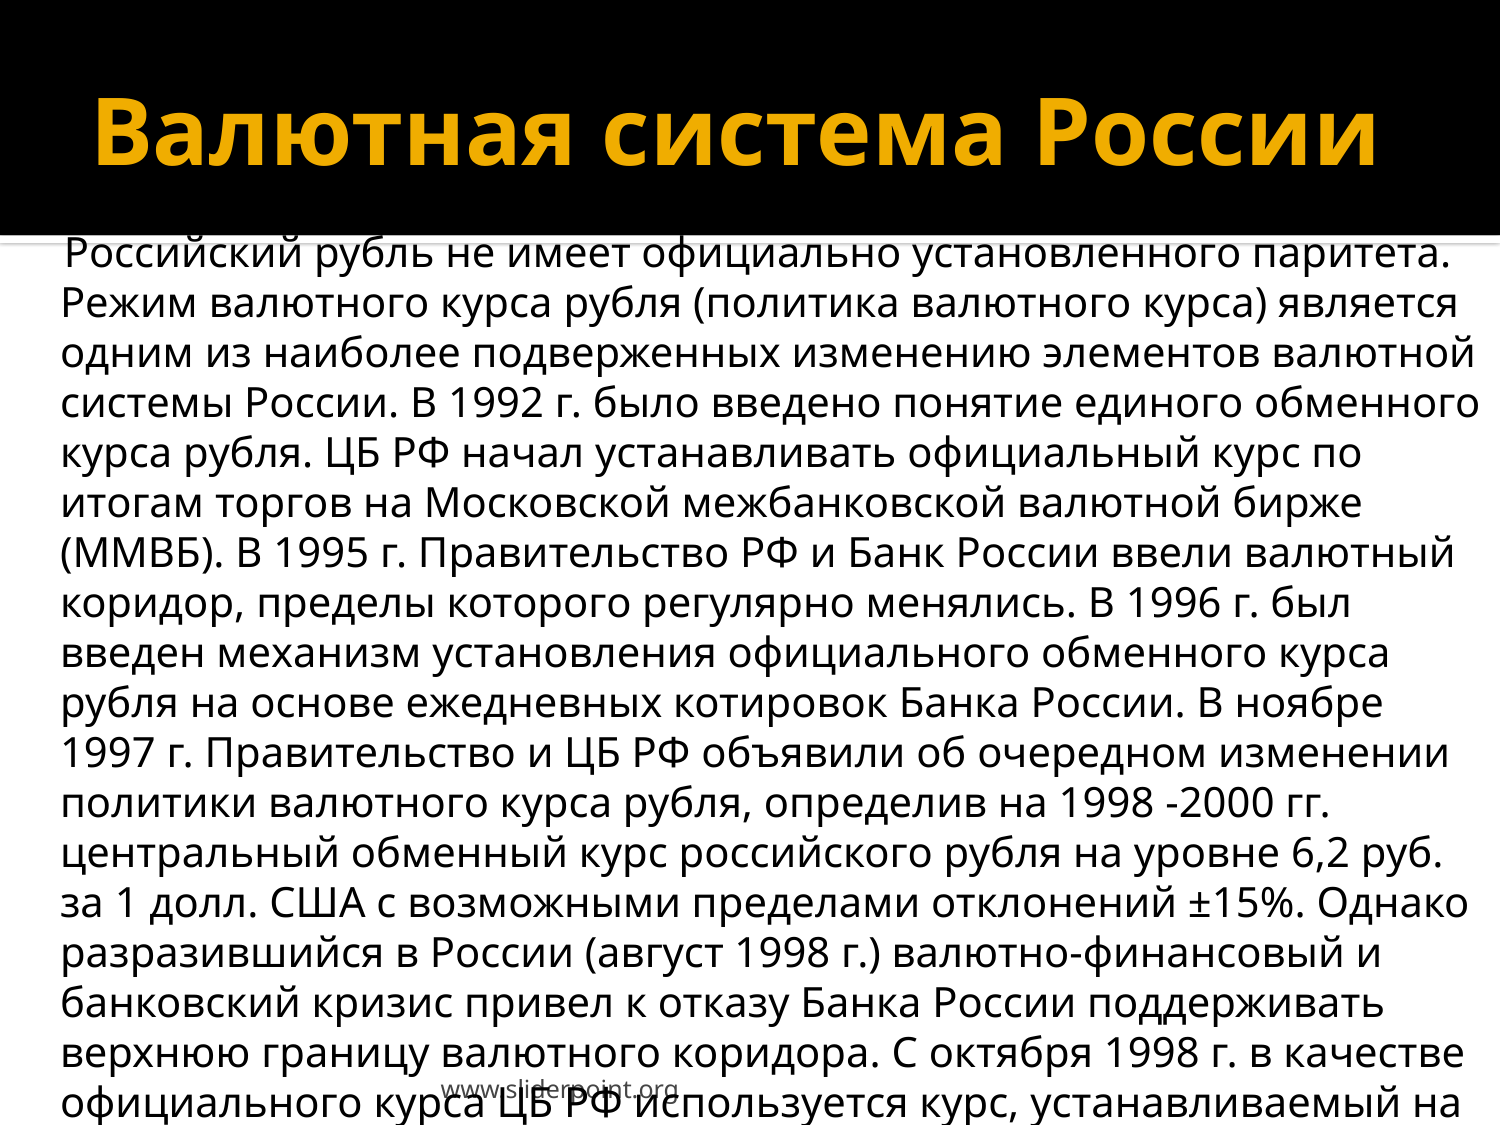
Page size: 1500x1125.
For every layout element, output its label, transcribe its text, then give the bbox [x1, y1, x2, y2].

footer www.sliderpoint.org [433, 1062, 1337, 1108]
list Российский рубль не имеет официально установленного паритета. Режим валютного курса рубля (политика валютного курса) является одним из наиболее подверженных изменению элементов валютной системы России. В 1992 г. было введено понятие единого обменного курса рубля. ЦБ РФ начал устанавливать официальный курс по итогам торгов на Московской межбанковской валютной бирже (ММВБ). В 1995 г. Правительство РФ и Банк России ввели валютный коридор, пределы которого регулярно менялись. В 1996 г. был введен механизм установления официального обменного курса рубля на основе ежедневных котировок Банка России. В ноябре 1997 г. Правительство и ЦБ РФ объявили об очередном изменении политики валютного курса рубля, определив на 1998 -2000 гг. центральный обменный курс российского рубля на уровне 6,2 руб. за 1 долл. США с возможными пределами отклонений ±15%. Однако разразившийся в России (август 1998 г.) валютно-финансовый и банковский кризис привел к отказу Банка России поддерживать верхнюю границу валютного коридора. С октября 1998 г. в качестве официального курса ЦБ РФ используется курс, устанавливаемый на ММВБ по итогам торгов [35, 210, 1500, 1090]
title Валютная система России [75, 25, 1425, 210]
